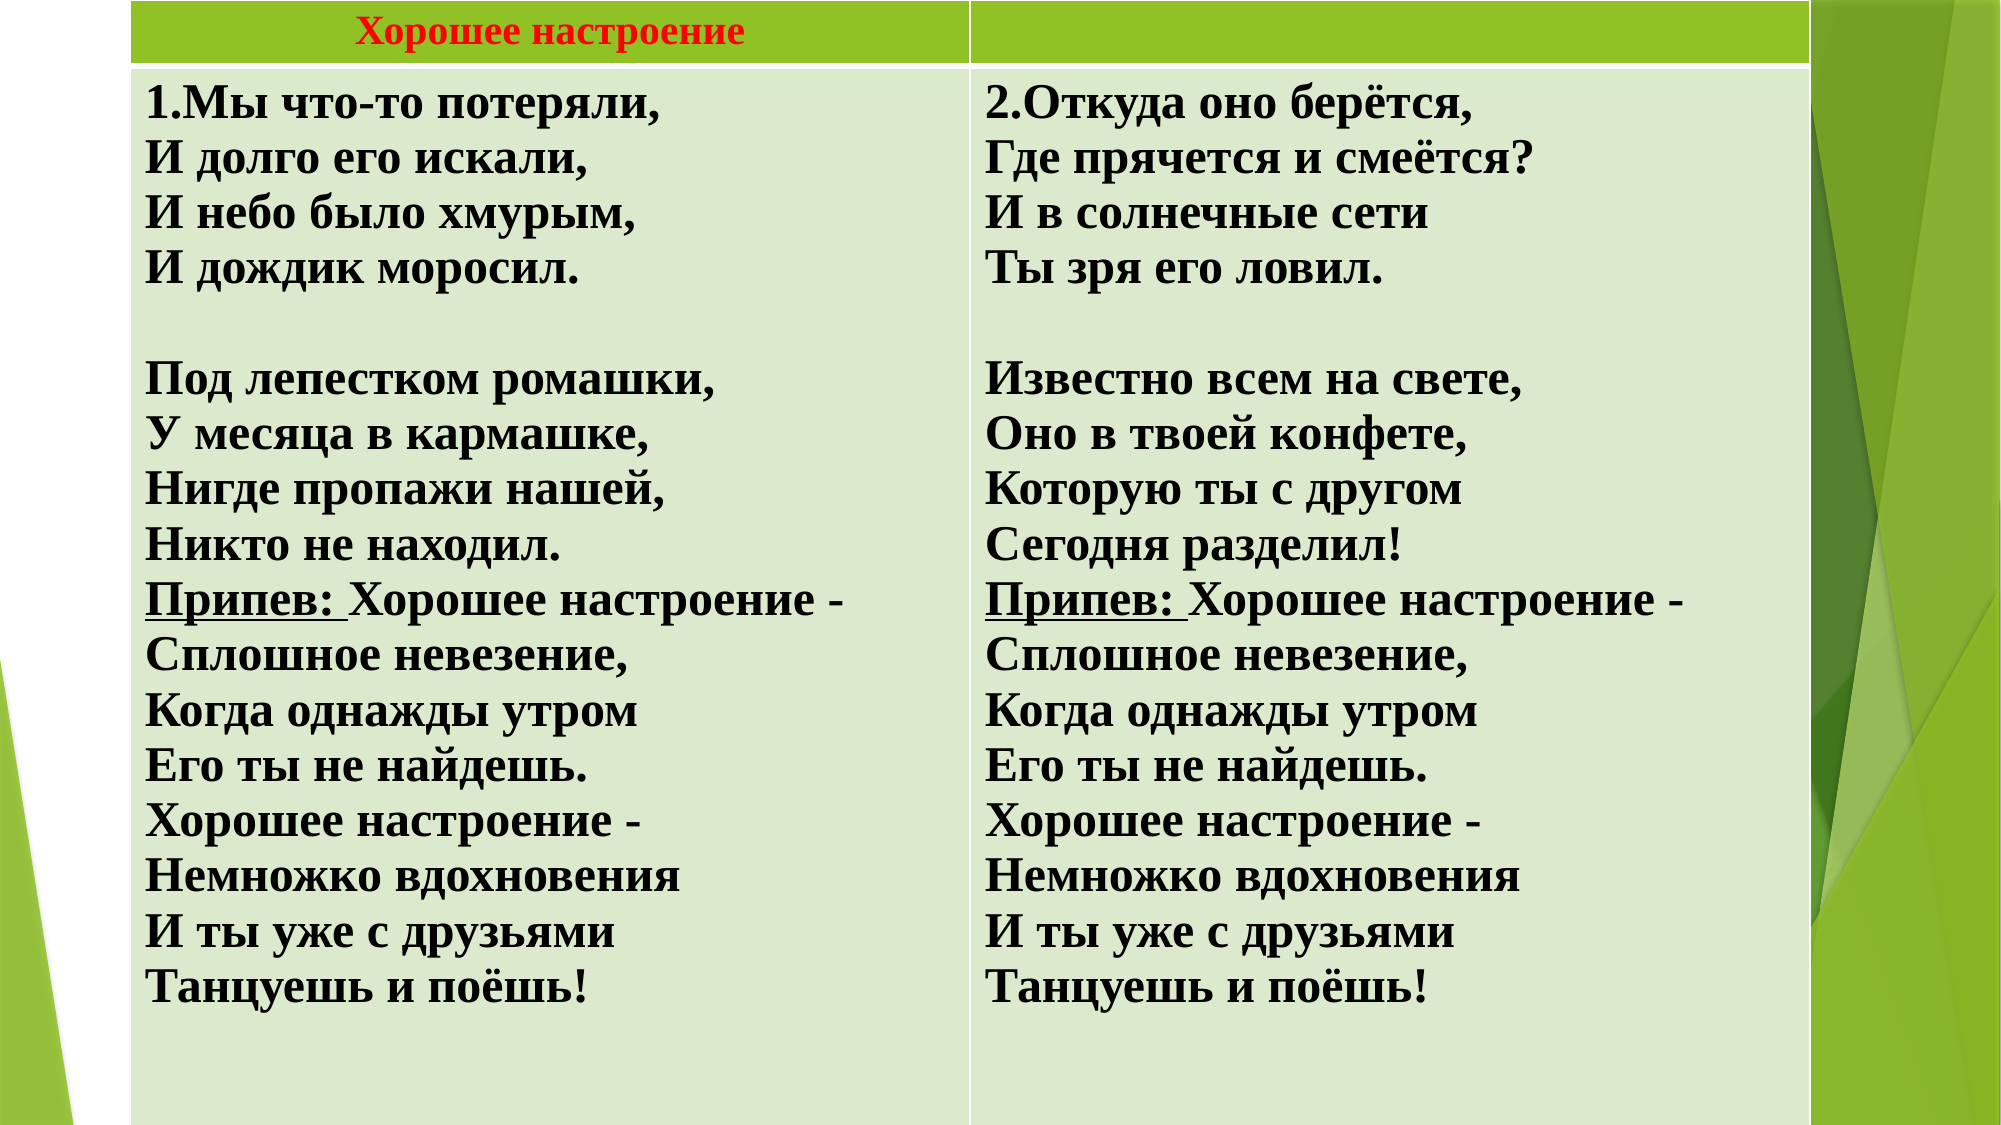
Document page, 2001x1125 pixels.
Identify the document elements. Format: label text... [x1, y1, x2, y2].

table_cell 2.Откуда оно берётся, Где прячется и смеётся? И в солнечные сети Ты зря его ловил. Известно всем на свете, Оно в твоей конфете, Которую ты с другом Сегодня разделил! Припев: Хорошее настроение - Сплошное невезение, Когда однажды утром Его ты не найдешь. Хорошее настроение - Немножко вдохновения И ты уже с друзьями Танцуешь и поёшь! [971, 69, 1809, 1125]
table_header [971, 1, 1809, 63]
table_cell 1.Мы что-то потеряли, И долго его искали, И небо было хмурым, И дождик моросил. Под лепестком ромашки, У месяца в кармашке, Нигде пропажи нашей, Никто не находил. Припев: Хорошее настроение - Сплошное невезение, Когда однажды утром Его ты не найдешь. Хорошее настроение - Немножко вдохновения И ты уже с друзьями Танцуешь и поёшь! [131, 69, 969, 1125]
table_header Хорошее настроение [131, 1, 969, 63]
